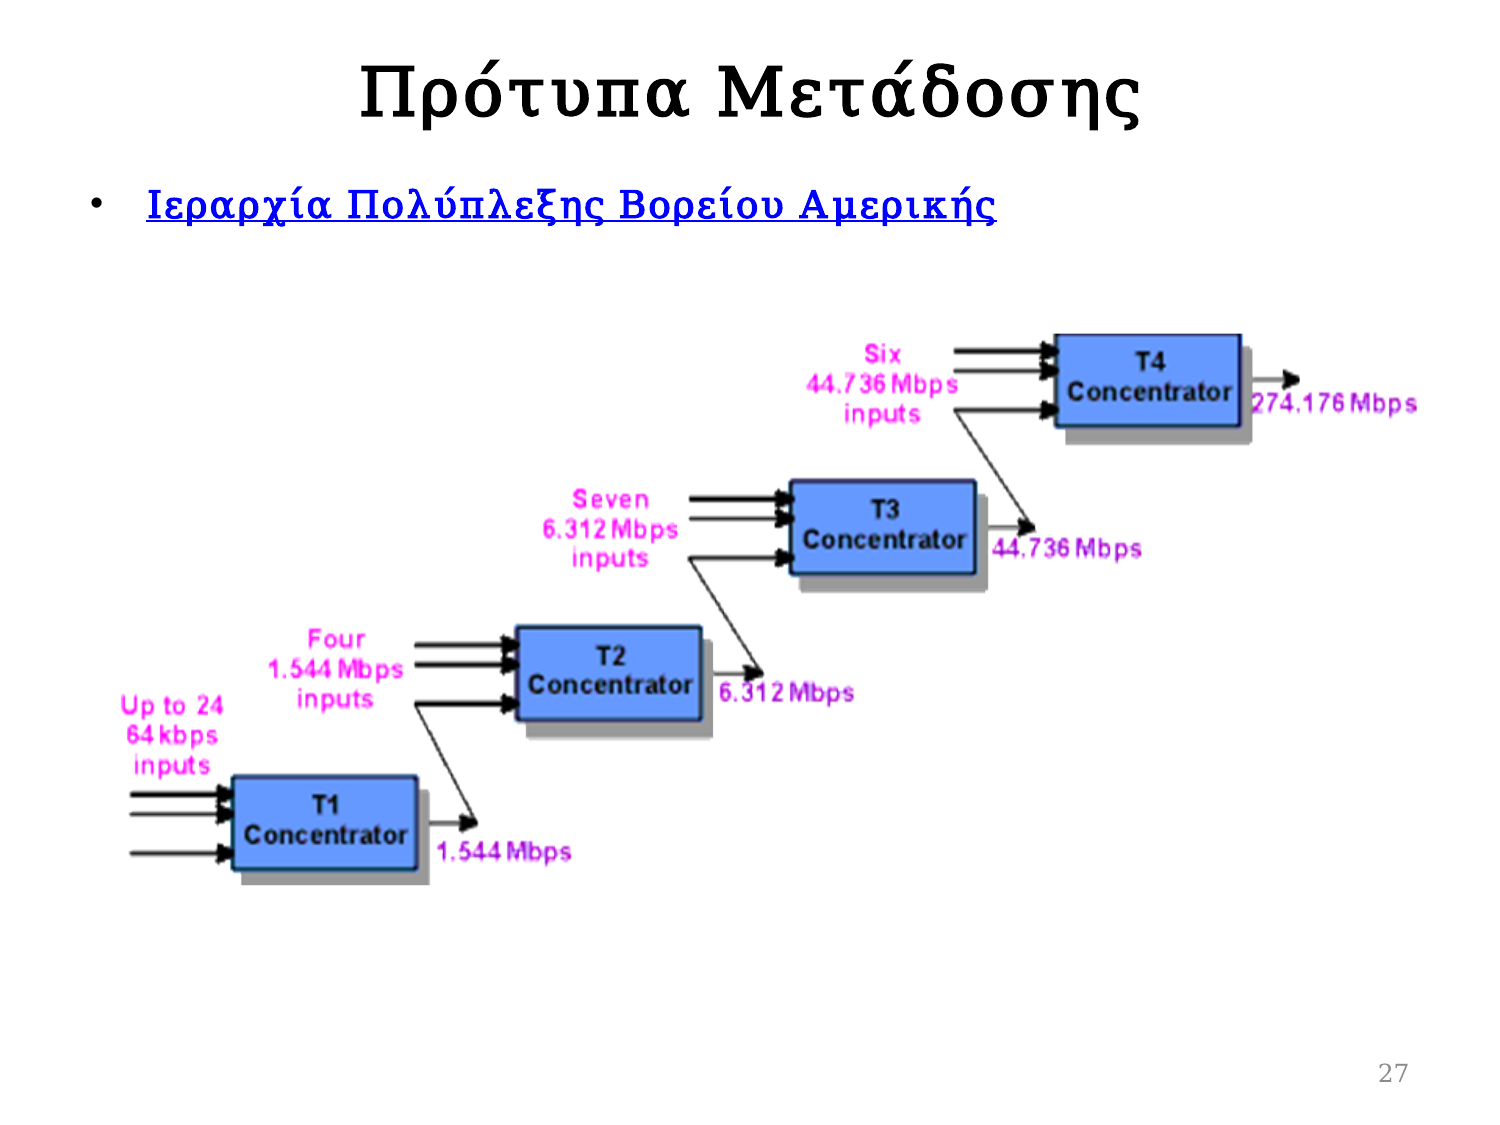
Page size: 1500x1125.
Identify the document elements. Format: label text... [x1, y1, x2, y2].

title Πρότυπα Μετάδοσης [75, 19, 1425, 159]
picture [88, 293, 1436, 918]
slide_number 27 [1222, 1042, 1425, 1103]
list Ιεραρχία Πολύπλεξης Βορείου Αμερικής [75, 172, 1459, 1071]
